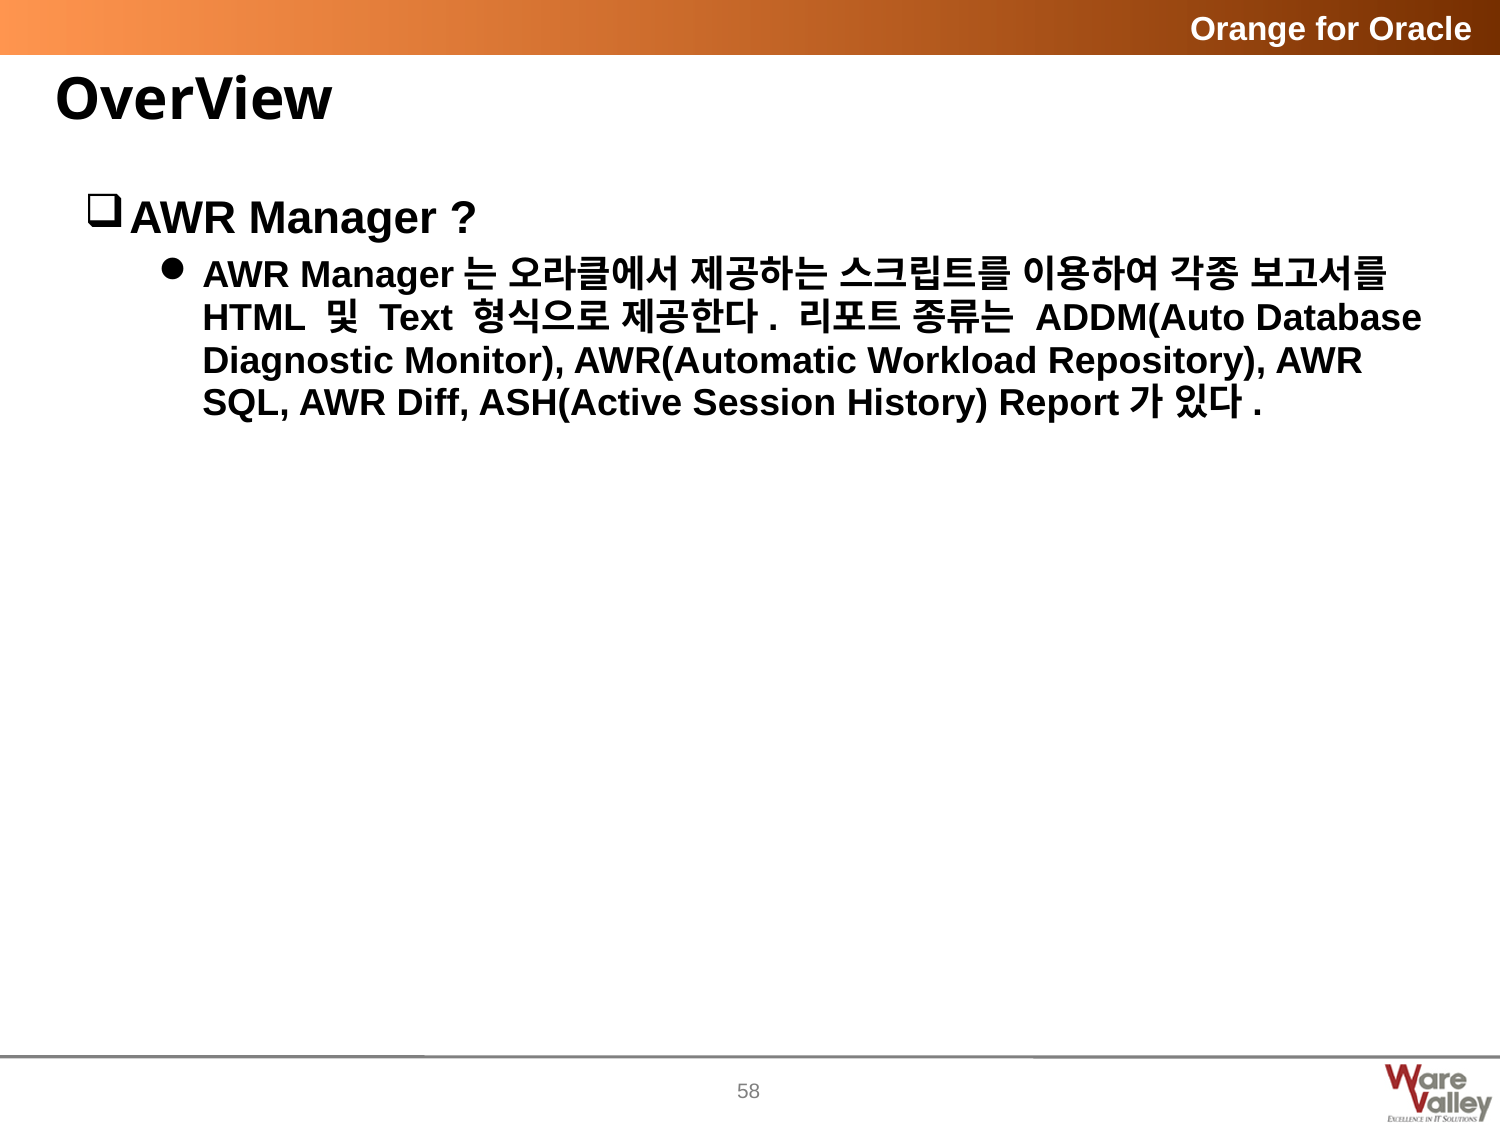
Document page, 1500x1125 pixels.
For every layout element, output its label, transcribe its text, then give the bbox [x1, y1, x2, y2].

picture [1376, 1060, 1500, 1125]
title OverView [39, 54, 1461, 150]
list AWR Manager ? AWR Manager는 오라클에서 제공하는 스크립트를 이용하여 각종 보고서를 HTML 및 Text 형식으로 제공한다. 리포트 종류는 ADDM(Auto Database Diagnostic Monitor), AWR(Automatic Workload Repository), AWR SQL, AWR Diff, ASH(Active Session History) Report가 있다. [69, 184, 1459, 1012]
